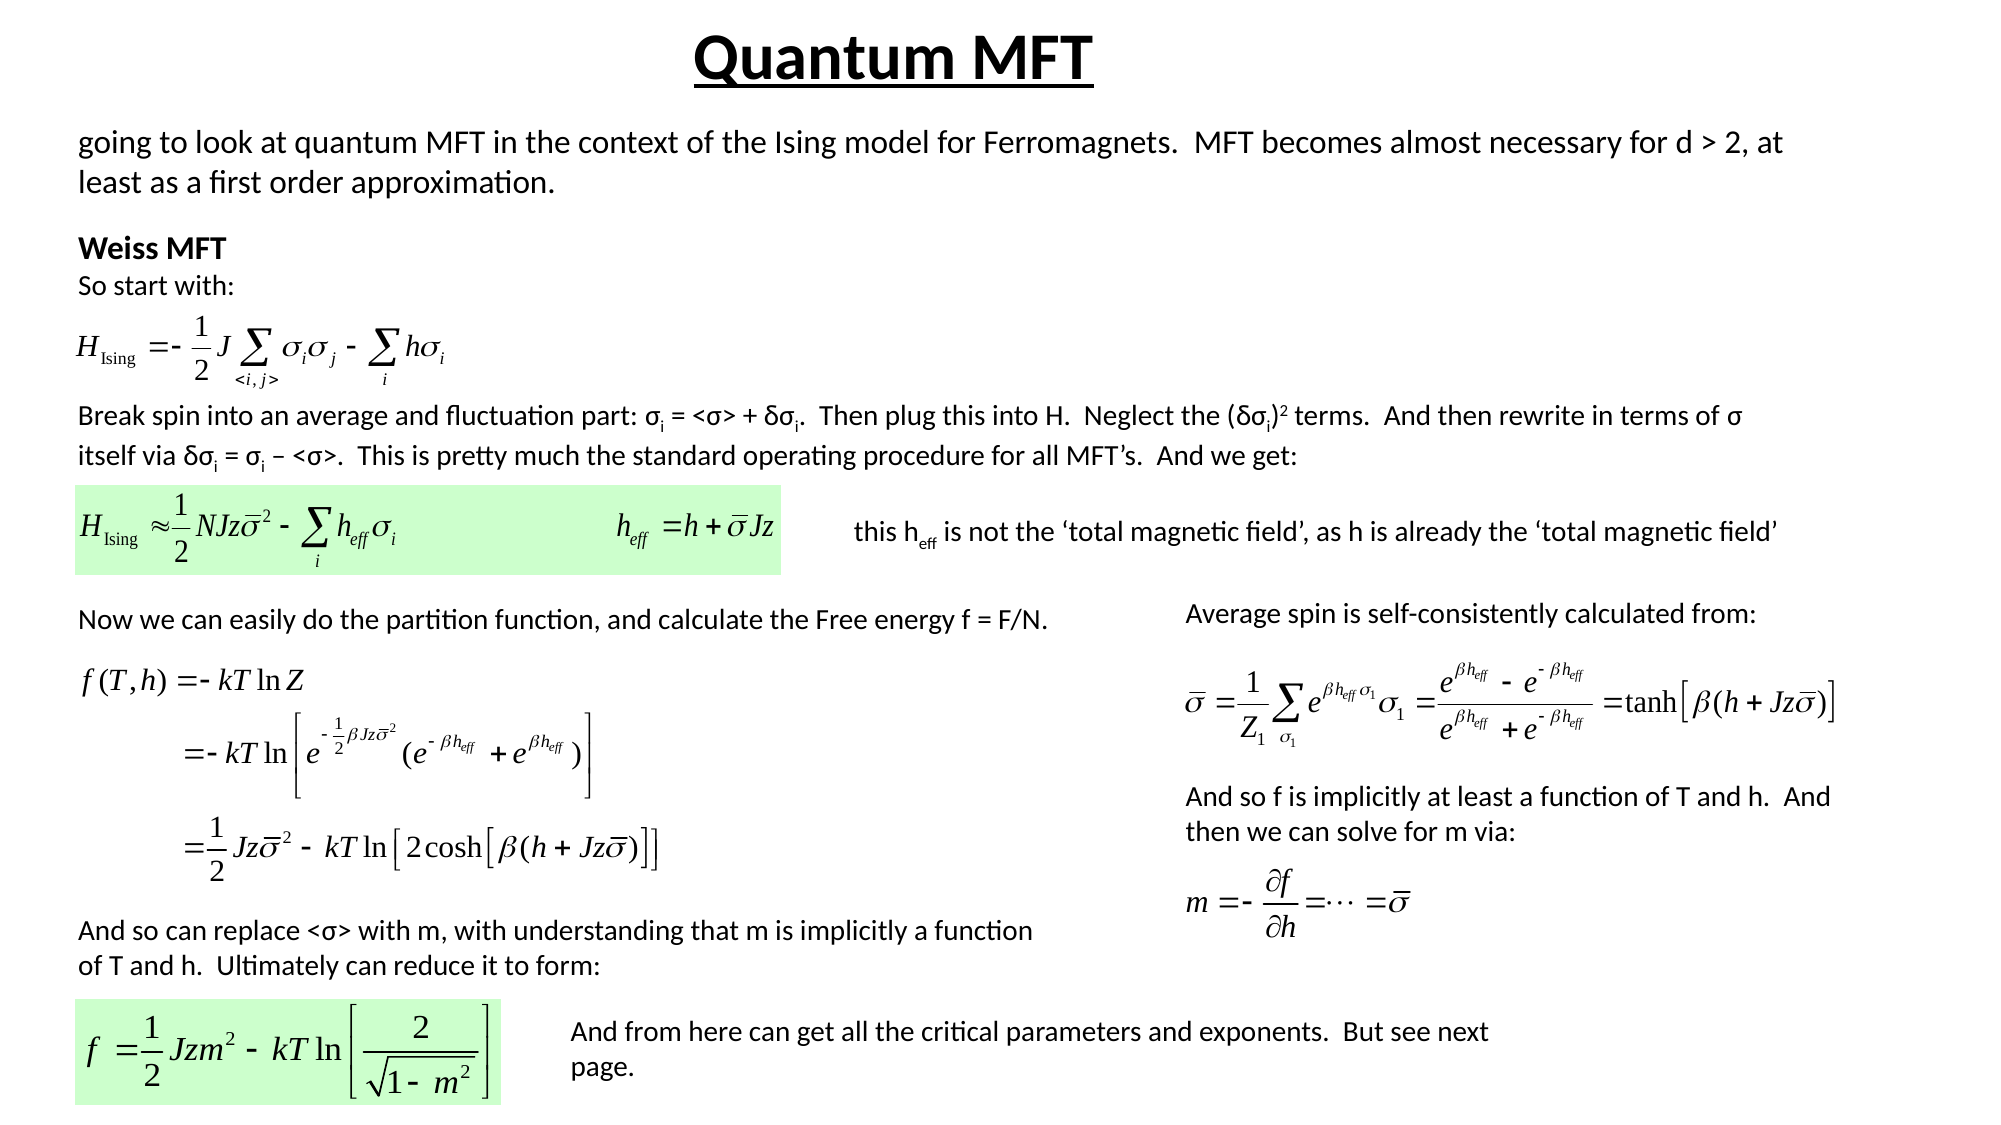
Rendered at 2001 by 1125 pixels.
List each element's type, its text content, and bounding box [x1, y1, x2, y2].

text_box Quantum MFT [678, 5, 1109, 100]
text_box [74, 484, 781, 575]
text_box And so can replace <σ> with m, with understanding that m is implicitly a function of T and h. Ultimately can reduce it to form: [63, 903, 1078, 989]
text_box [74, 998, 501, 1106]
text_box Break spin into an average and fluctuation part: σi = <σ> + δσi. Then plug this into H. Neglect the (δσi)2 terms. And then rewrite in terms of σ itself via δσi = σi – <σ>. This is pretty much the standard operating procedure for all MFT’s. And we get: [63, 388, 1780, 484]
text_box Now we can easily do the partition function, and calculate the Free energy f = F/N. [63, 593, 1102, 643]
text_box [1180, 654, 1843, 755]
text_box And so f is implicitly at least a function of T and h. And then we can solve for m via: [1170, 769, 1853, 855]
text_box going to look at quantum MFT in the context of the Ising model for Ferromagnets. MFT becomes almost necessary for d > 2, at least as a first order approximation. [63, 113, 1843, 208]
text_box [70, 307, 454, 395]
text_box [71, 663, 669, 890]
text_box Average spin is self-consistently calculated from: [1170, 586, 1853, 637]
text_box this heff is not the ‘total magnetic field’, as h is already the ‘total magnetic field’ [839, 505, 1843, 560]
text_box And from here can get all the critical parameters and exponents. But see next page. [555, 1005, 1571, 1091]
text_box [1180, 861, 1418, 944]
text_box Weiss MFT So start with: [63, 218, 366, 309]
